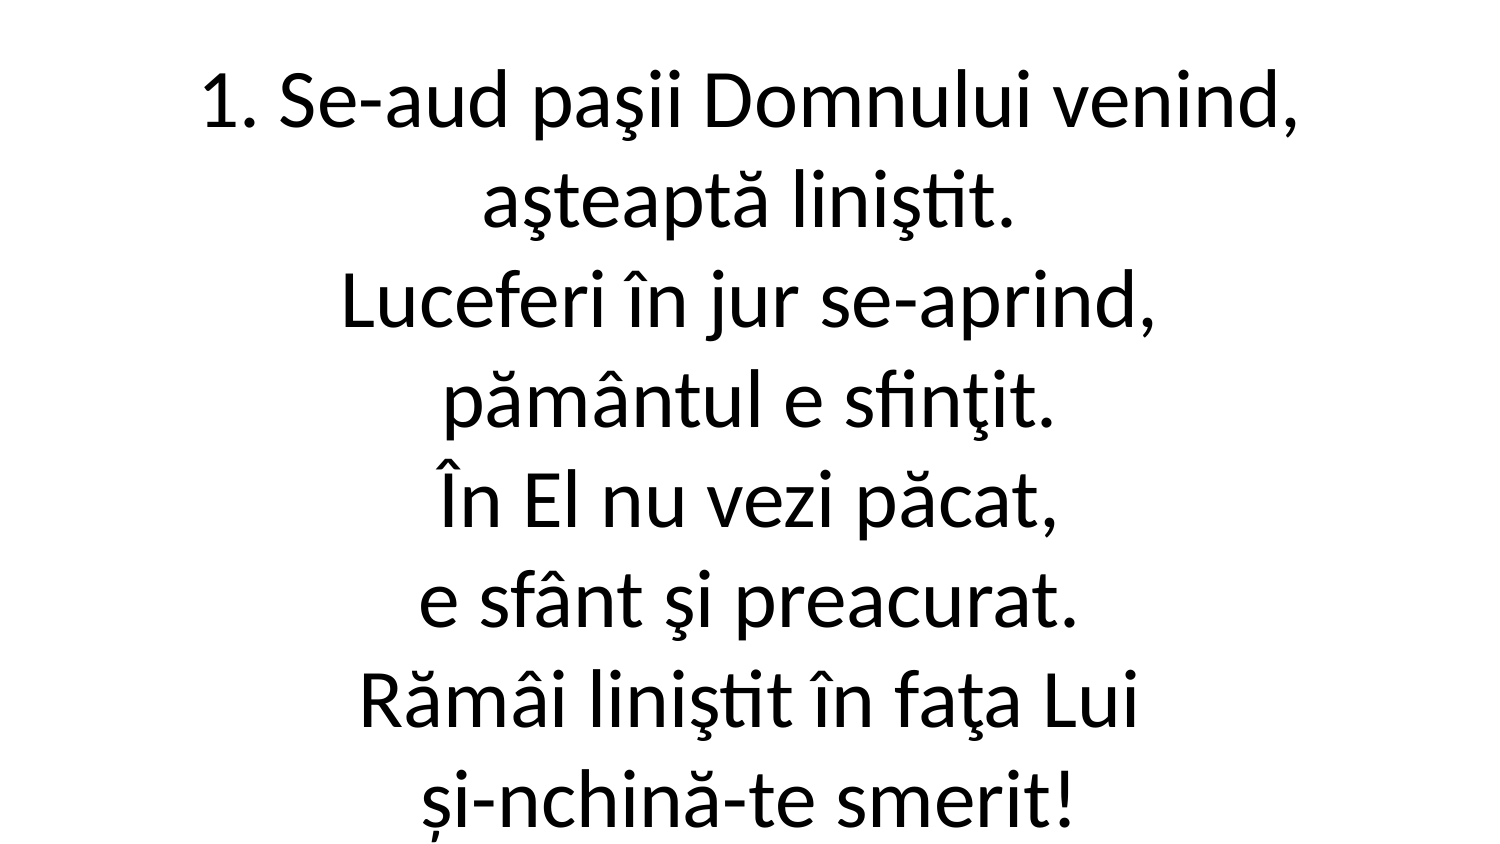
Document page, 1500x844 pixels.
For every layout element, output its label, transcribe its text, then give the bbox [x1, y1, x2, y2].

text_box 1. Se-aud paşii Domnului venind, aşteaptă liniştit. Luceferi în jur se-aprind, pământul e sfinţit. În El nu vezi păcat, e sfânt şi preacurat. Rămâi liniştit în faţa Lui și-nchină-te smerit! [182, 0, 1318, 844]
